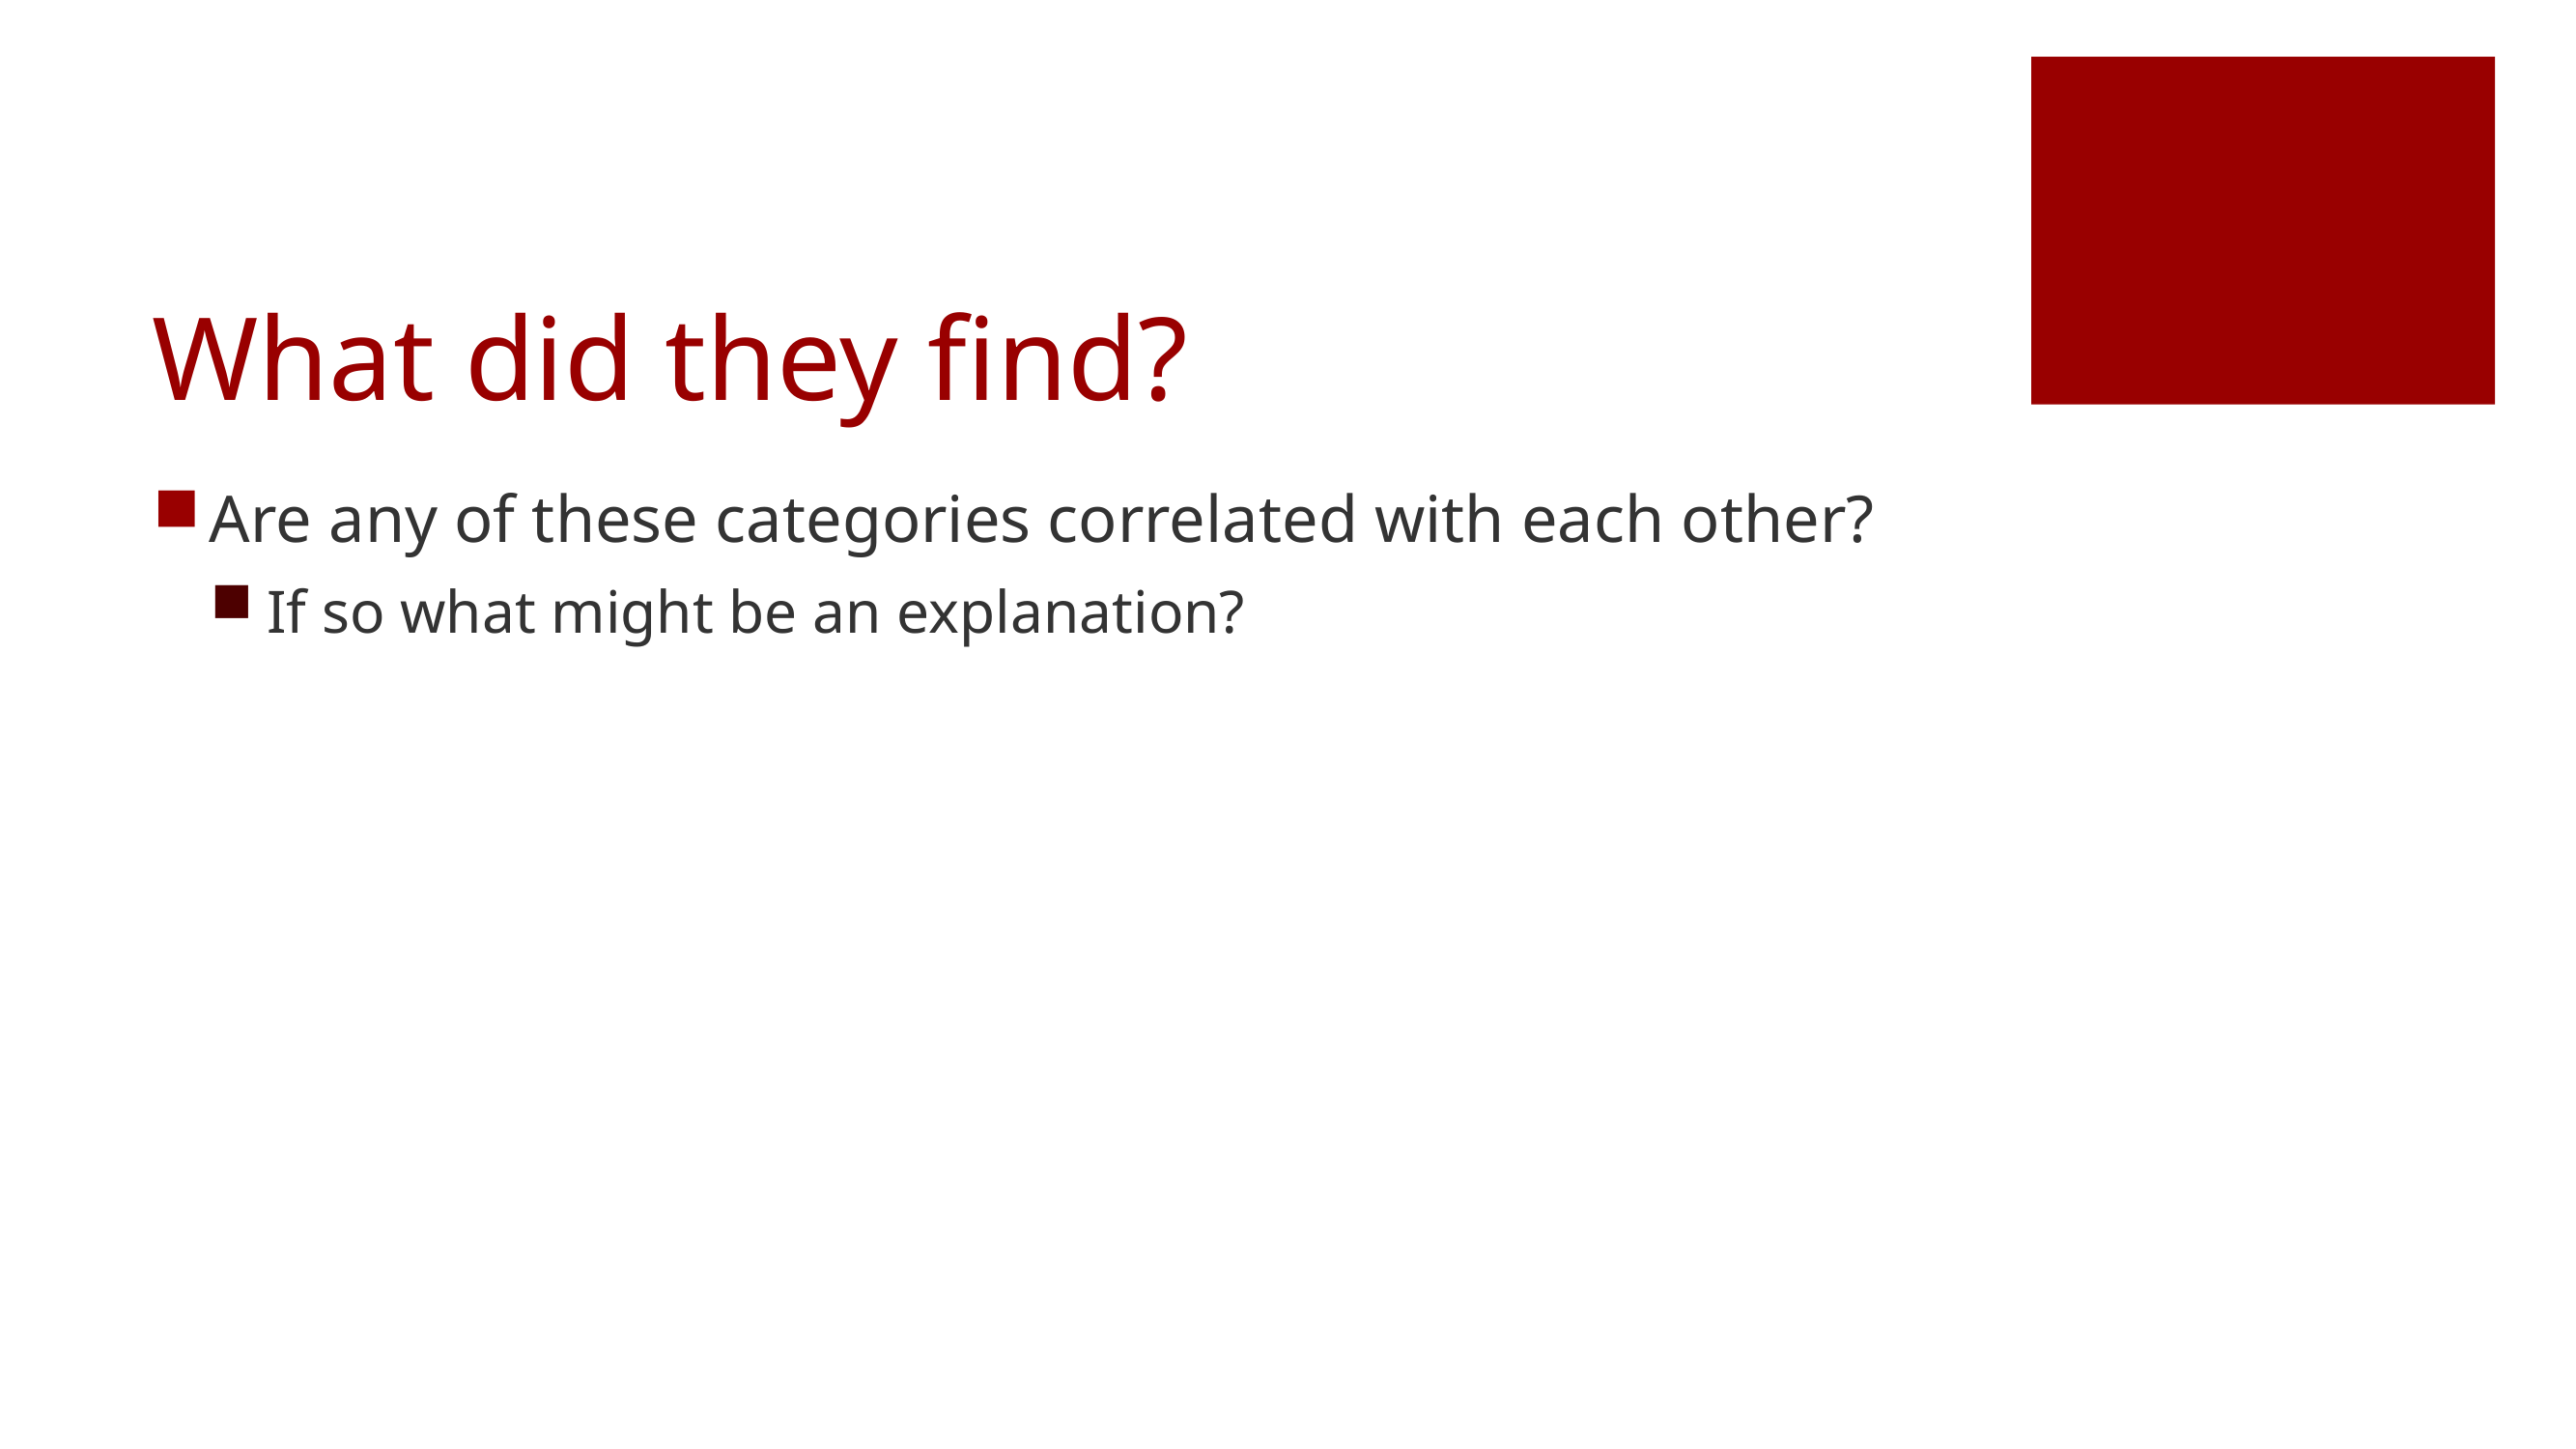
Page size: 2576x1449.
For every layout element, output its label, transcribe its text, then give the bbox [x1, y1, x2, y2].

title What did they find? [128, 193, 1963, 435]
list Are any of these categories correlated with each other? If so what might be an explanation? [128, 467, 1963, 1294]
